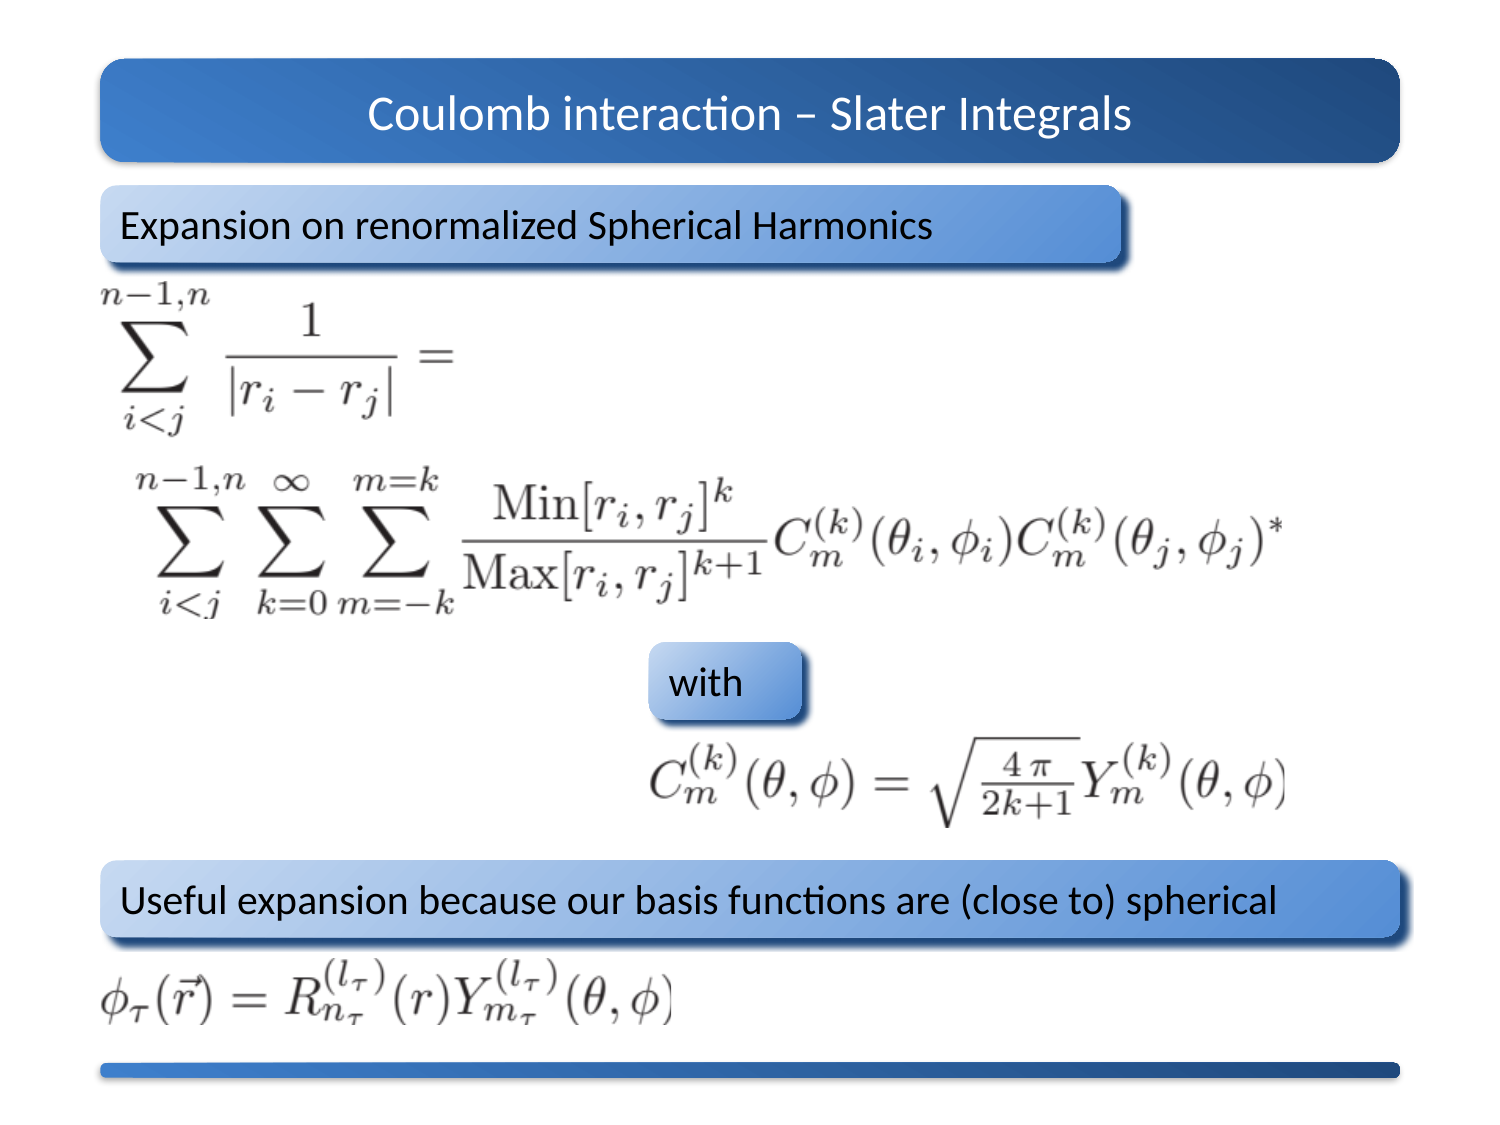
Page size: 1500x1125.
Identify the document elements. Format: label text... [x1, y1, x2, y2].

picture [648, 735, 1285, 828]
text_box with [648, 641, 803, 720]
picture [100, 281, 1282, 619]
text_box Useful expansion because our basis functions are (close to) spherical [99, 859, 1401, 938]
text_box Coulomb interaction – Slater Integrals [99, 58, 1401, 164]
text_box Expansion on renormalized Spherical Harmonics [99, 184, 1122, 263]
text_box [99, 1062, 1401, 1079]
picture [100, 958, 672, 1026]
